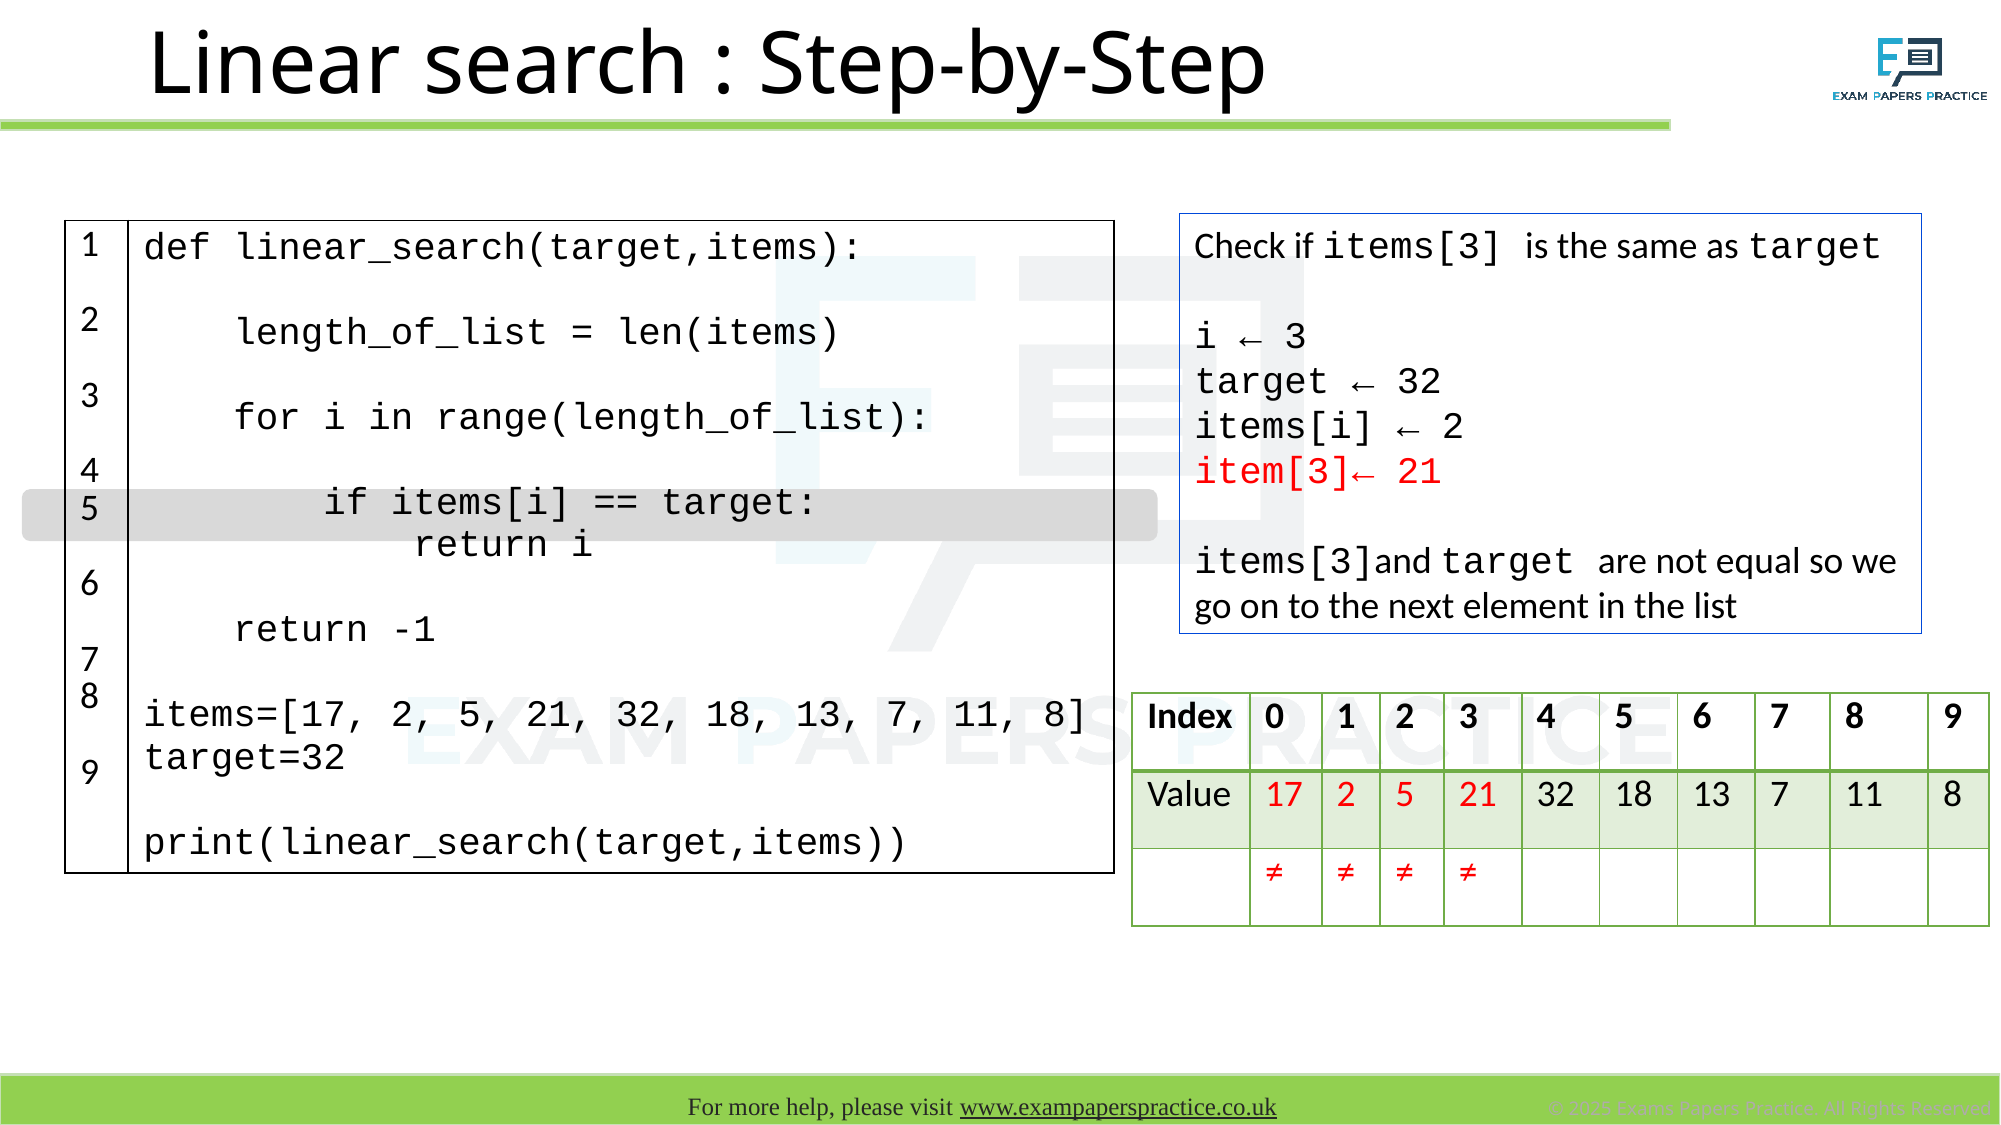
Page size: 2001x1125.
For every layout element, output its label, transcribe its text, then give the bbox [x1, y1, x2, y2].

table_cell [1678, 849, 1754, 925]
table_header Index [1133, 694, 1249, 769]
table_cell 5 [1381, 773, 1443, 848]
table_header 8 [1831, 694, 1927, 769]
table_cell 2 [1323, 773, 1379, 848]
table_cell [1756, 849, 1829, 925]
text_box Check if items[3] is the same as target i ← 3 target ← 32 items[i] ← 2 item[3]← 21 items[3]and target are not equal so we go on to the next element in the list [1179, 213, 1922, 634]
table_cell [1133, 849, 1249, 925]
table_header 7 [1756, 694, 1829, 769]
table_cell 11 [1831, 773, 1927, 848]
table_header 5 [1600, 694, 1677, 769]
table_cell ≠ [1445, 849, 1521, 925]
table_header 3 [1445, 694, 1521, 769]
table_header 9 [1929, 694, 1988, 769]
table_header 2 [1381, 694, 1443, 769]
table_cell 18 [1600, 773, 1677, 848]
table_header 1 [1323, 694, 1379, 769]
table_cell [1523, 849, 1599, 925]
title Linear search : Step-by-Step [132, 11, 1858, 121]
table_cell Value [1133, 773, 1249, 848]
table_header 6 [1678, 694, 1754, 769]
table_cell [1600, 849, 1677, 925]
table_cell [1831, 849, 1927, 925]
table_cell 32 [1523, 773, 1599, 848]
table_cell 7 [1756, 773, 1829, 848]
table_header def linear_search(target,items): length_of_list = len(items) for i in range(length_of_list): if items[i] == target: return i return -1 items=[17, 2, 5, 21, 32, 18, 13, 7, 11, 8] target=32 print(linear_search(target,items)) [129, 221, 1113, 872]
table_header 1 2 3 4 5 6 7 8 9 [66, 221, 127, 872]
table_cell ≠ [1251, 849, 1321, 925]
table_cell [1929, 849, 1988, 925]
table_header 0 [1251, 694, 1321, 769]
table_cell 13 [1678, 773, 1754, 848]
table_cell ≠ [1323, 849, 1379, 925]
text_box [1115, 488, 1159, 543]
table_header 4 [1523, 694, 1599, 769]
table_cell ≠ [1381, 849, 1443, 925]
text_box [20, 488, 64, 543]
table_cell 17 [1251, 773, 1321, 848]
table_cell 8 [1929, 773, 1988, 848]
table_cell 21 [1445, 773, 1521, 848]
